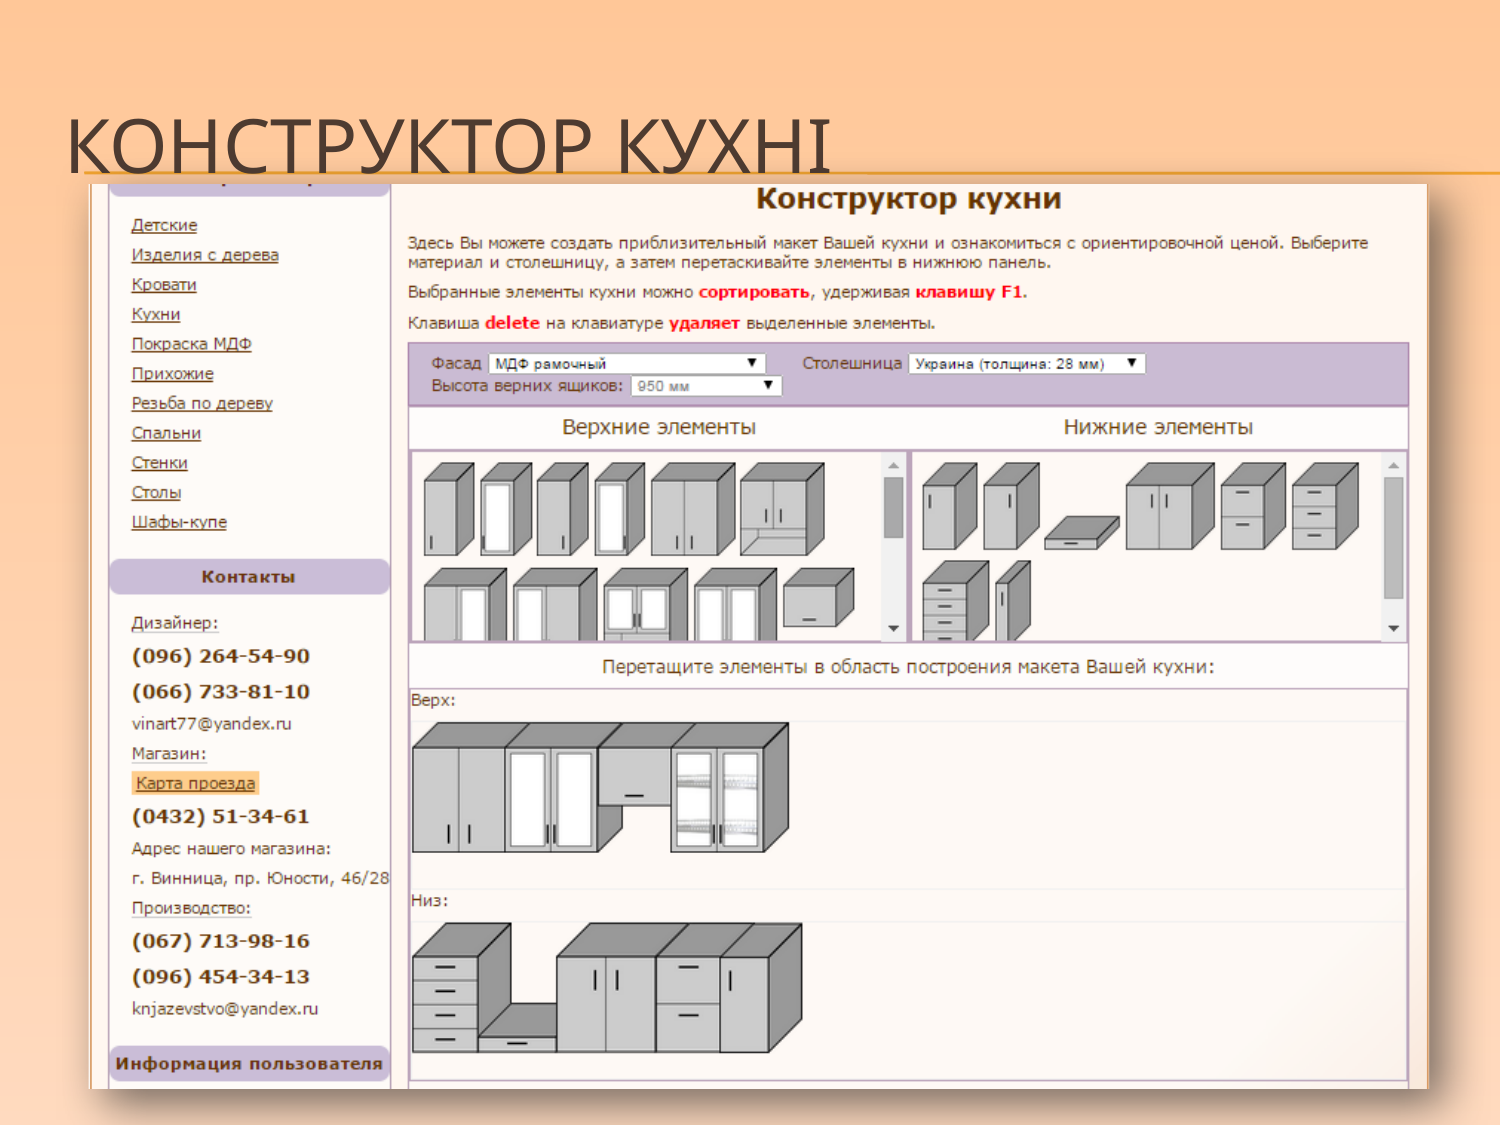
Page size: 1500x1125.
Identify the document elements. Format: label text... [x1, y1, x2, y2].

picture [88, 184, 1430, 1089]
title Конструктор кухні [50, 75, 1475, 213]
